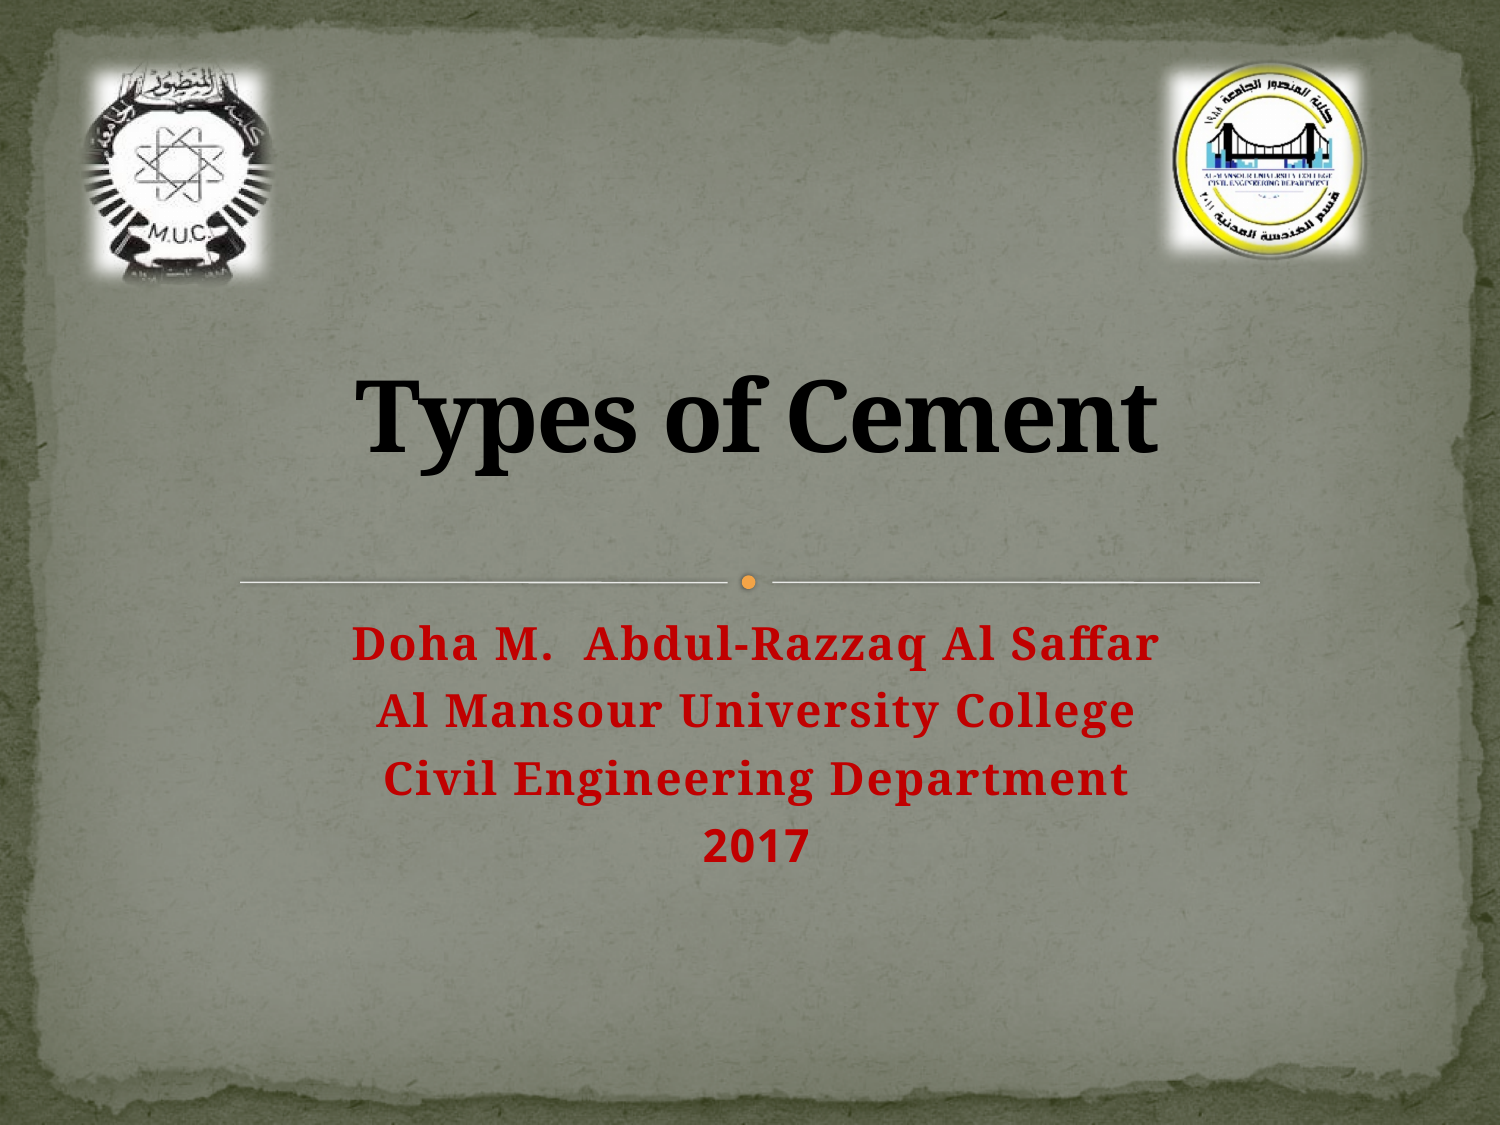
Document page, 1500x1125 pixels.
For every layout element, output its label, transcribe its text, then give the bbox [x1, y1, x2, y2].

title Types of Cement [76, 255, 1440, 480]
subtitle Doha M. Abdul-Razzaq Al Saffar Al Mansour University College Civil Engineering Department 2017 [75, 606, 1438, 795]
picture [78, 56, 279, 289]
picture [1153, 56, 1375, 266]
